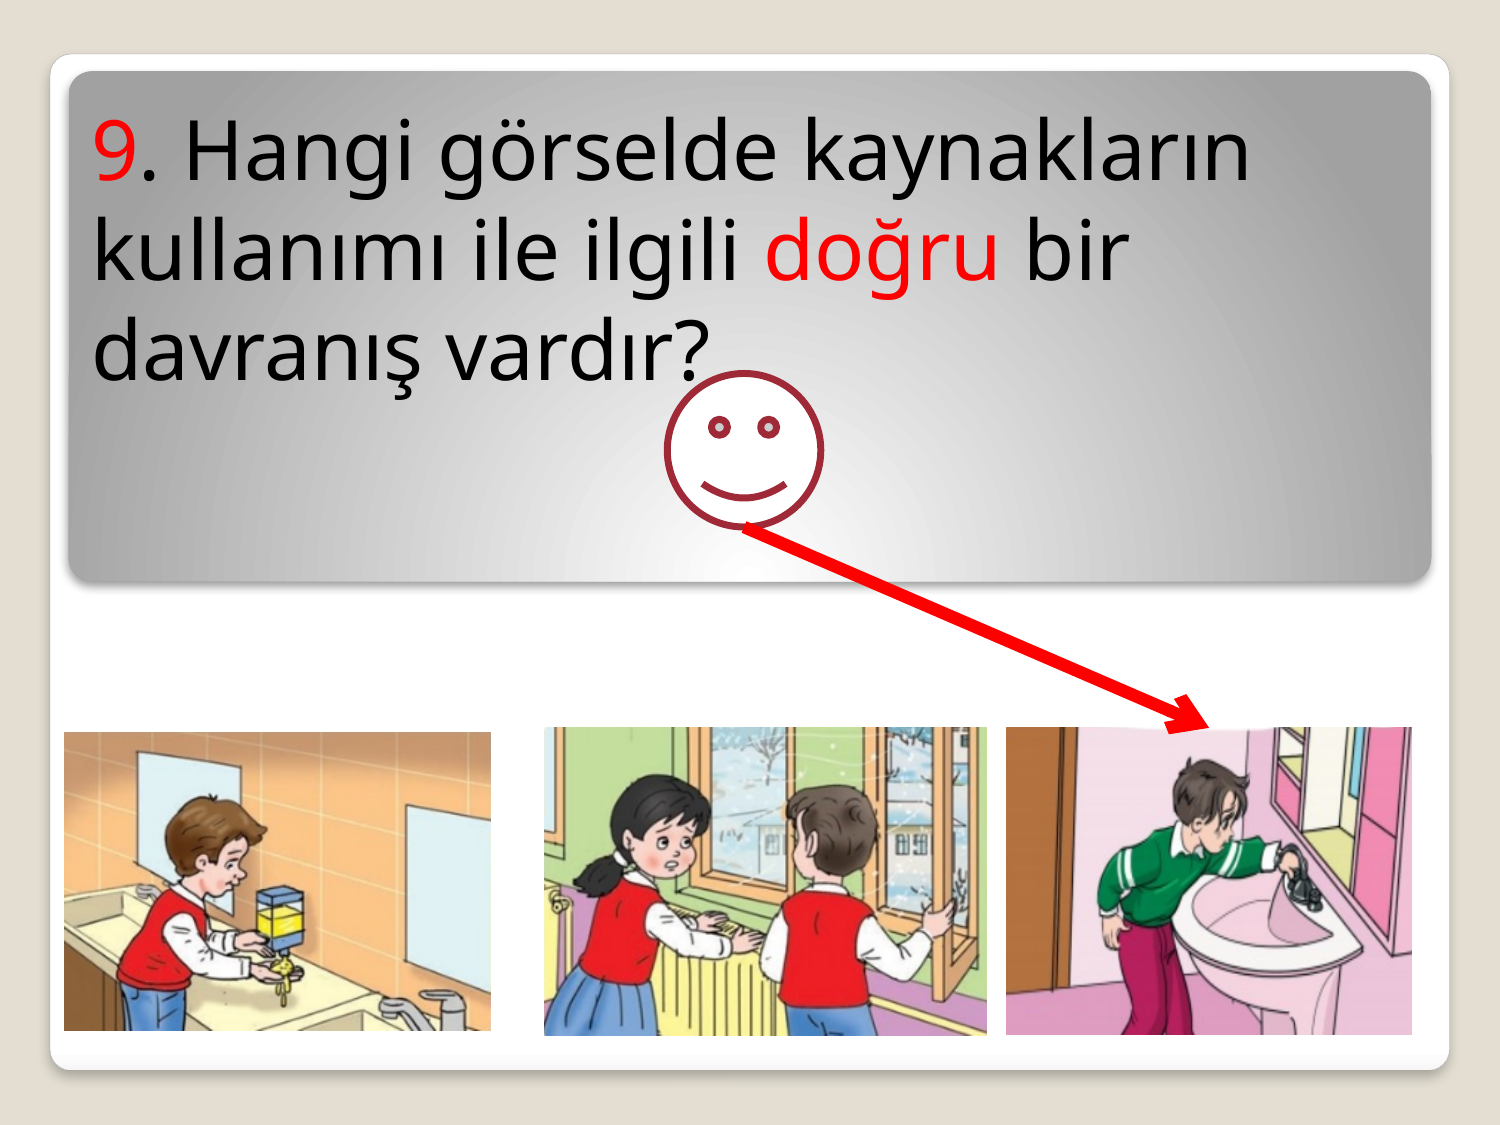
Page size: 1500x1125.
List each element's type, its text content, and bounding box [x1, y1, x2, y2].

text_box 9. Hangi görselde kaynakların kullanımı ile ilgili doğru bir davranış vardır? [76, 90, 1412, 405]
picture [64, 732, 491, 1031]
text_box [743, 526, 1210, 729]
picture [543, 727, 987, 1036]
text_box [663, 369, 825, 531]
picture [1006, 727, 1412, 1036]
